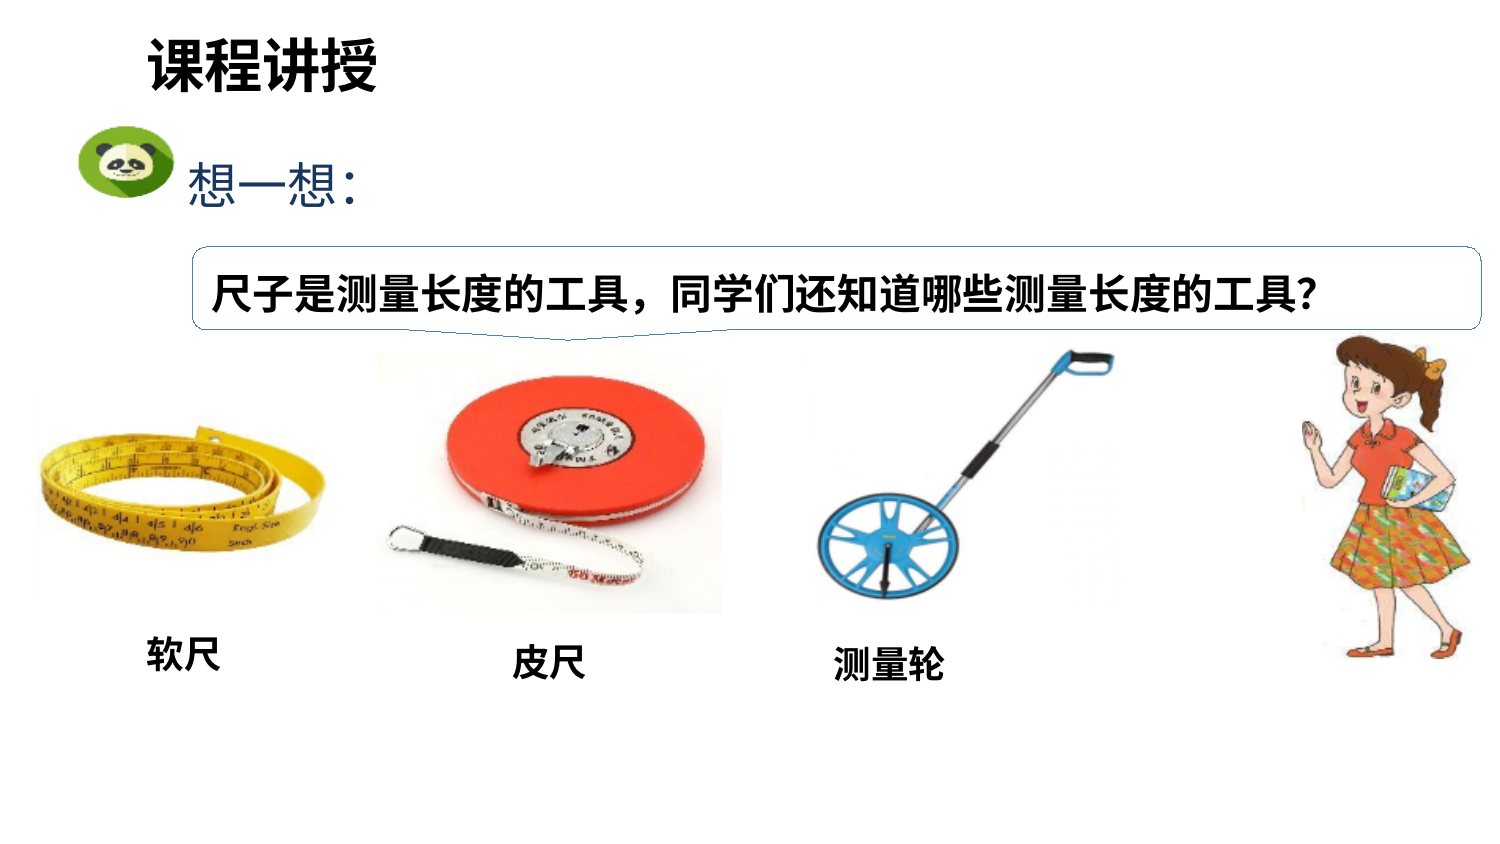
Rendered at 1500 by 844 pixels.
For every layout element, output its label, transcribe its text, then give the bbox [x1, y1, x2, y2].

text_box 课程讲授 [131, 21, 419, 107]
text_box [786, 343, 1136, 695]
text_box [37, 385, 331, 686]
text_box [76, 122, 412, 224]
picture [1301, 331, 1472, 660]
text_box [377, 354, 722, 693]
text_box 尺子是测量长度的工具，同学们还知道哪些测量长度的工具？ [192, 246, 1482, 341]
